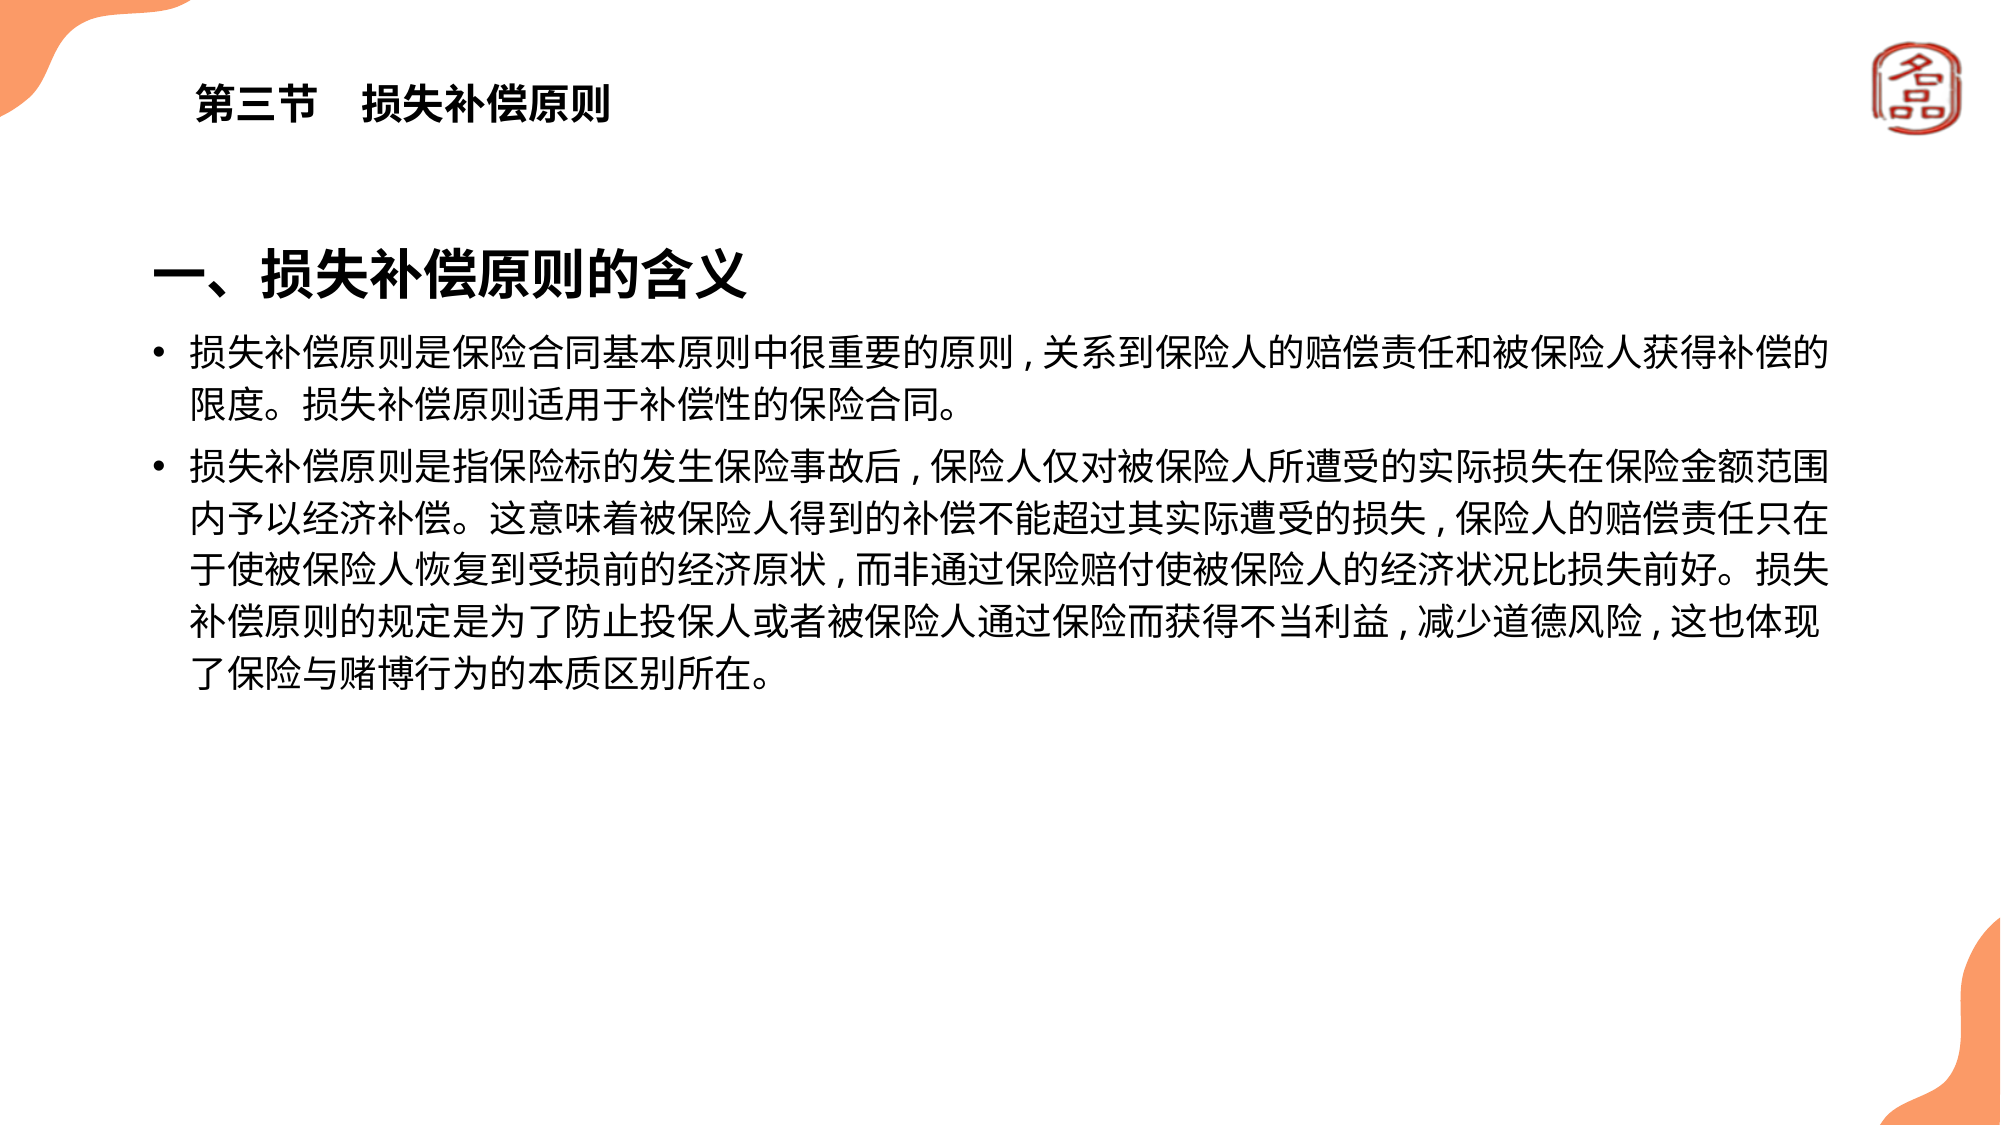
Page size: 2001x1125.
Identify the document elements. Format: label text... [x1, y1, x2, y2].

picture [1861, 10, 1990, 147]
list 一、损失补偿原则的含义 损失补偿原则是保险合同基本原则中很重要的原则,关系到保险人的赔偿责任和被保险人获得补偿的限度。损失补偿原则适用于补偿性的保险合同。 损失补偿原则是指保险标的发生保险事故后,保险人仅对被保险人所遭受的实际损失在保险金额范围内予以经济补偿。这意味着被保险人得到的补偿不能超过其实际遭受的损失,保险人的赔偿责任只在于使被保险人恢复到受损前的经济原状,而非通过保险赔付使被保险人的经济状况比损失前好。损失补偿原则的规定是为了防止投保人或者被保险人通过保险而获得不当利益,减少道德风险,这也体现了保险与赌博行为的本质区别所在。 [137, 217, 1863, 1031]
title 第三节 损失补偿原则 [137, 60, 1863, 152]
